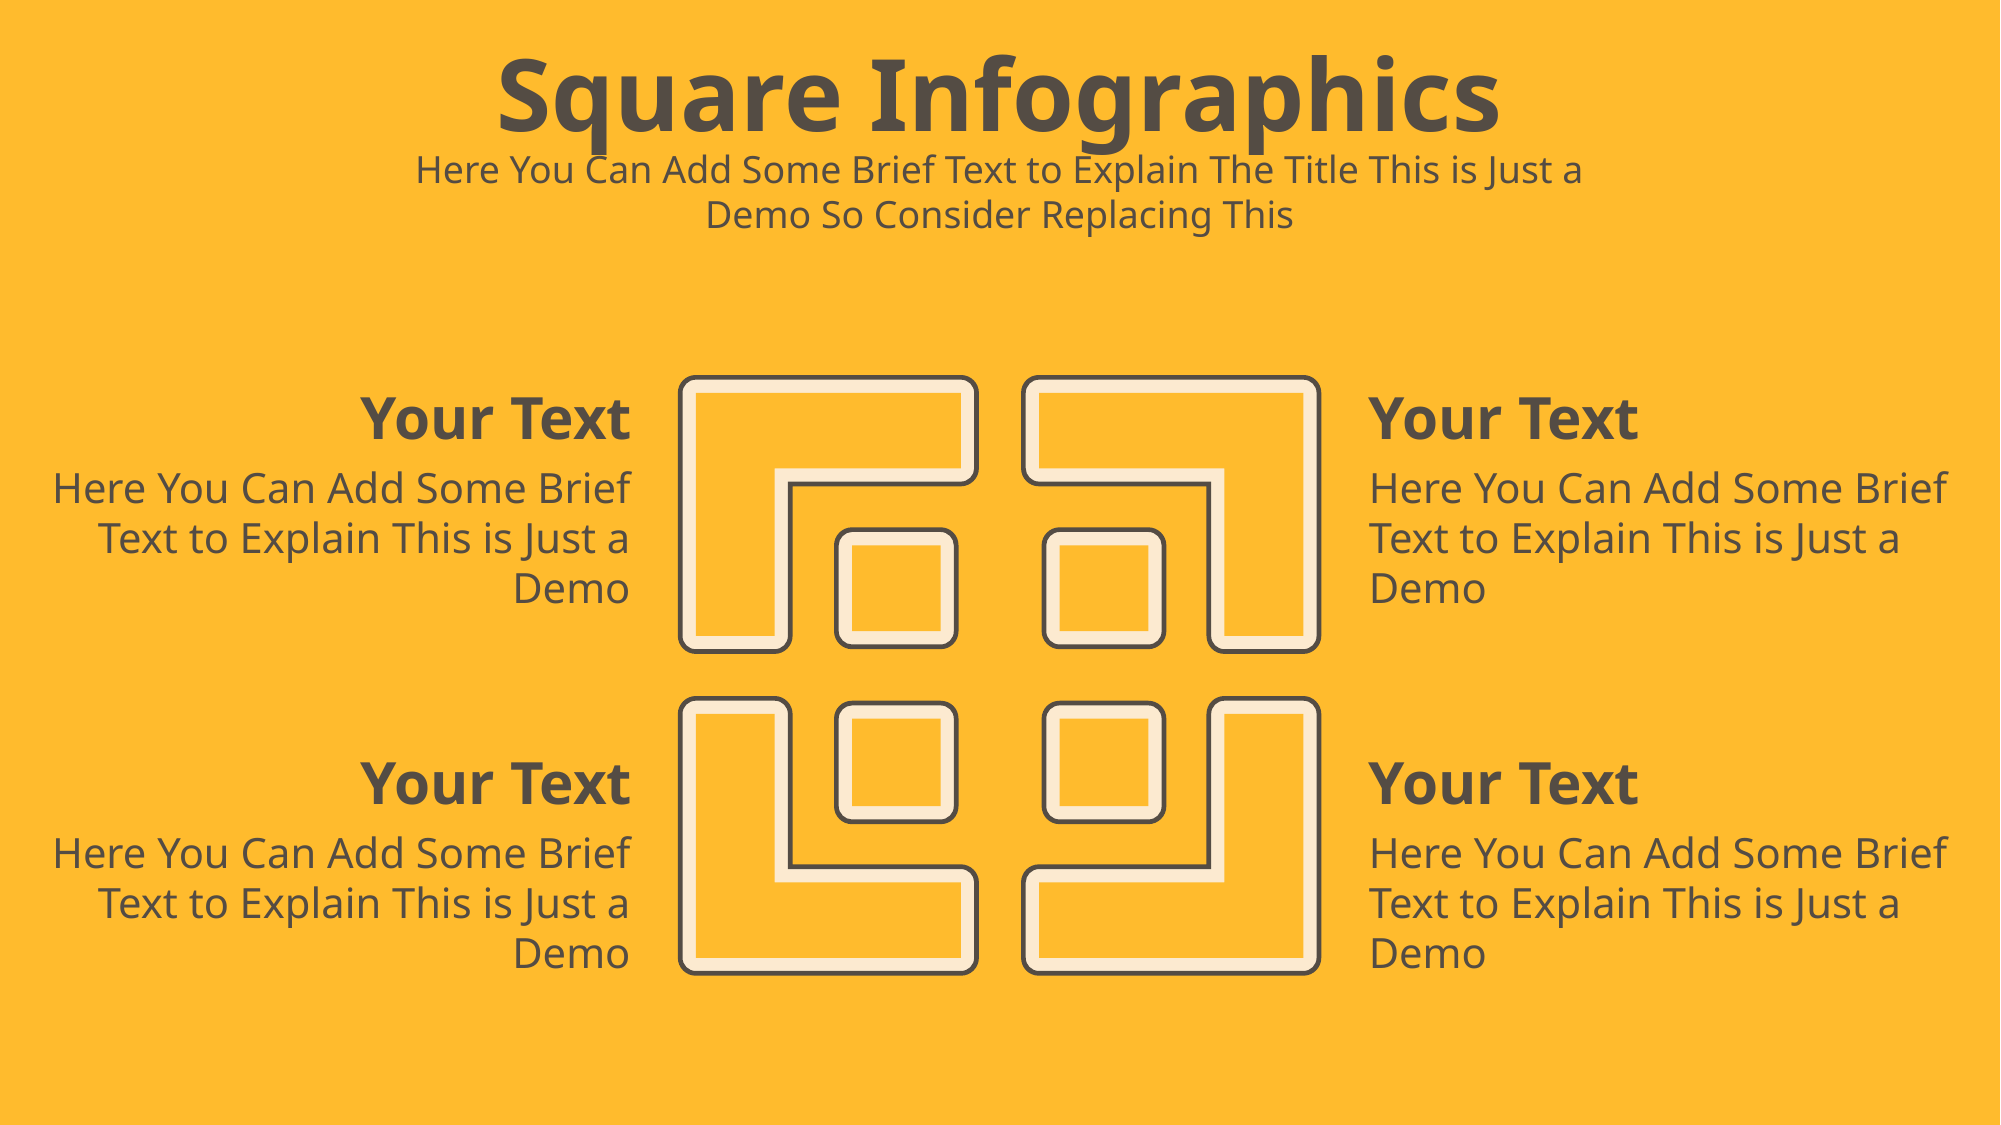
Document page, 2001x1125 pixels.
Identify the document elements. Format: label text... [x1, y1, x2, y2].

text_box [5, 373, 647, 621]
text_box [1041, 527, 1167, 650]
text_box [1021, 374, 1322, 654]
text_box Here You Can Add Some Brief Text to Explain The Title This is Just a Demo So Consider Replacing This [345, 138, 1655, 244]
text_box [5, 739, 647, 987]
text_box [1021, 695, 1322, 976]
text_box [677, 695, 979, 976]
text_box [834, 527, 959, 650]
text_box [834, 700, 959, 825]
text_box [1041, 700, 1167, 825]
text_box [1354, 373, 1995, 621]
text_box Square Infographics [416, 23, 1584, 138]
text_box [677, 374, 979, 654]
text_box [1354, 739, 1995, 987]
